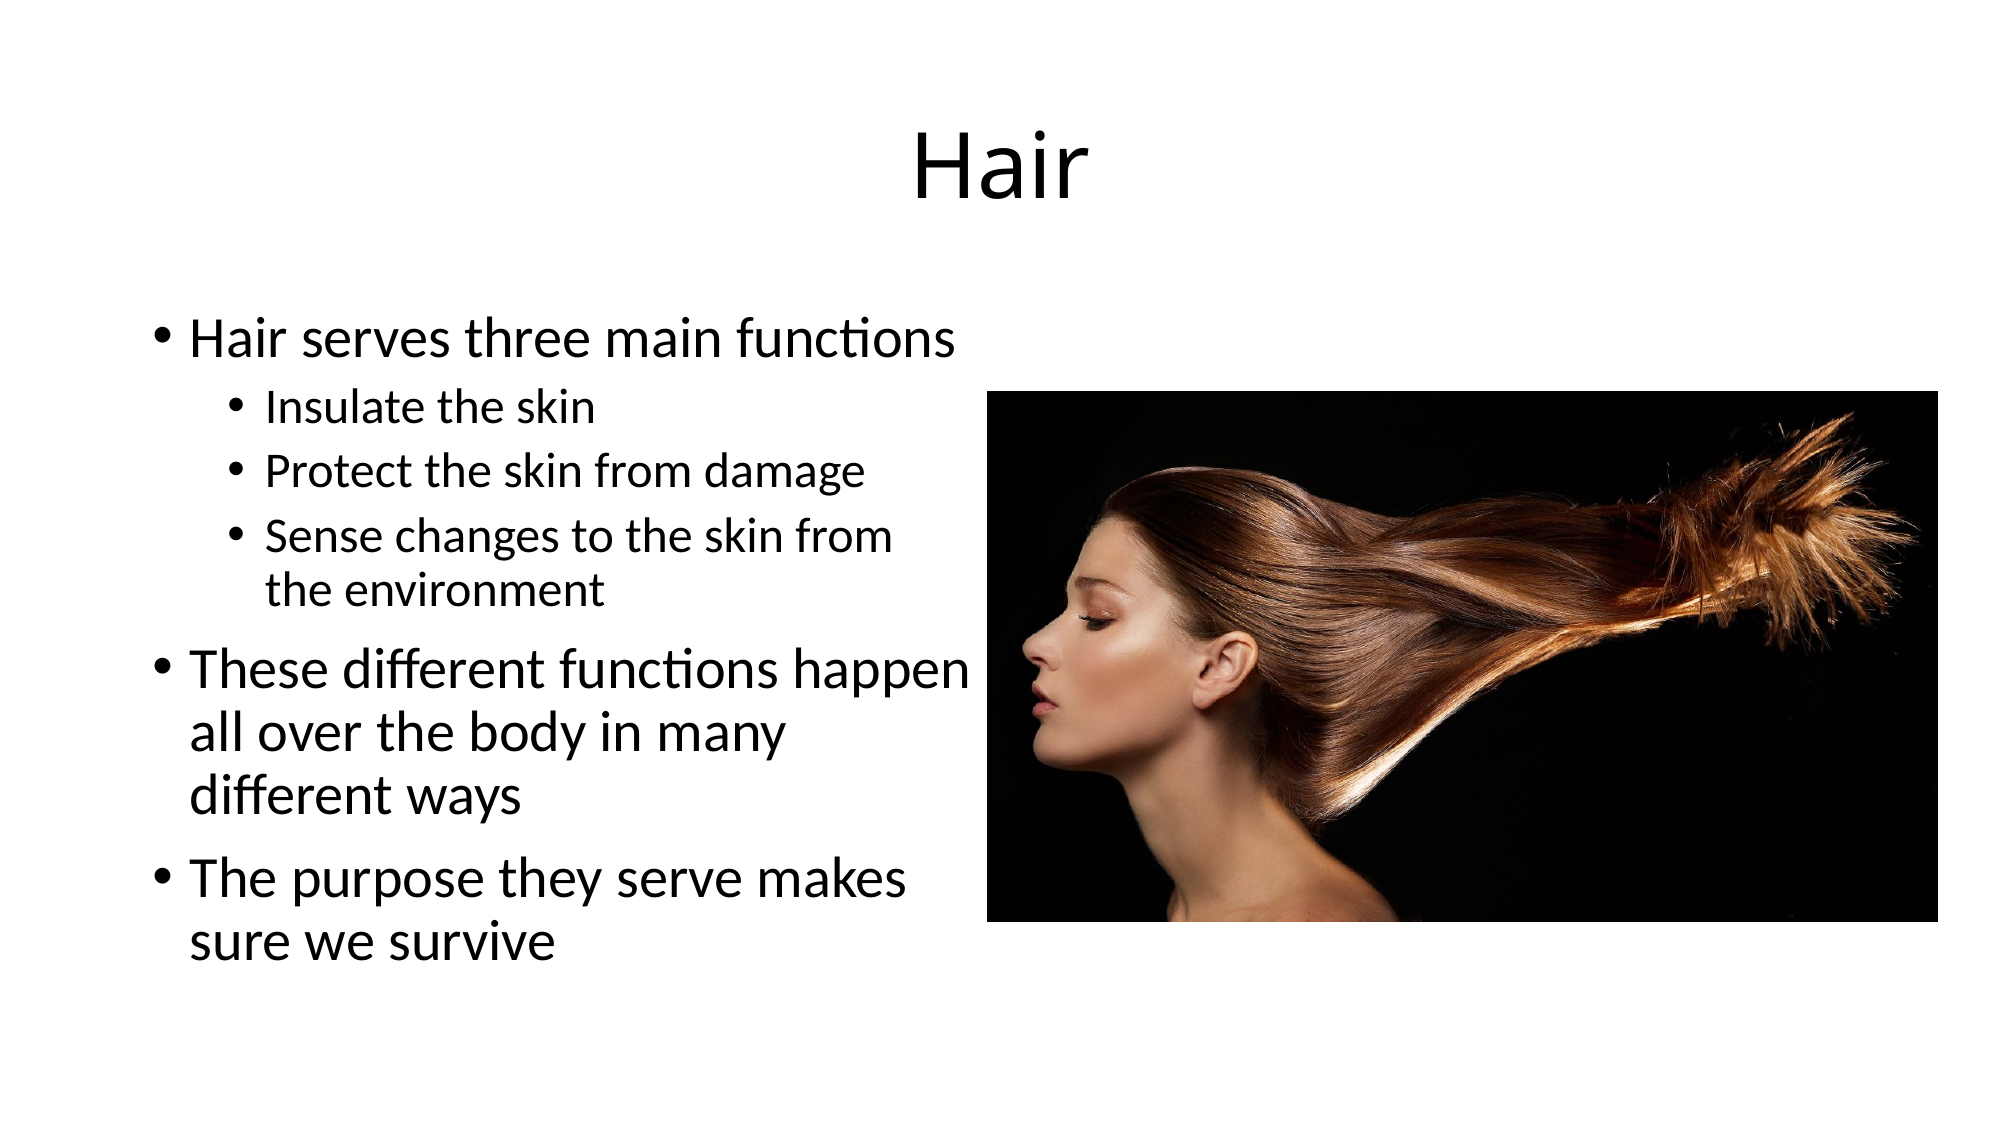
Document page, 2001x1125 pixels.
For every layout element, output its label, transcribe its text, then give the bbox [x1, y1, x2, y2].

picture [987, 391, 1938, 922]
list Hair serves three main functions Insulate the skin Protect the skin from damage Sense changes to the skin from the environment These different functions happen all over the body in many different ways The purpose they serve makes sure we survive [137, 299, 988, 1014]
title Hair [137, 59, 1863, 278]
